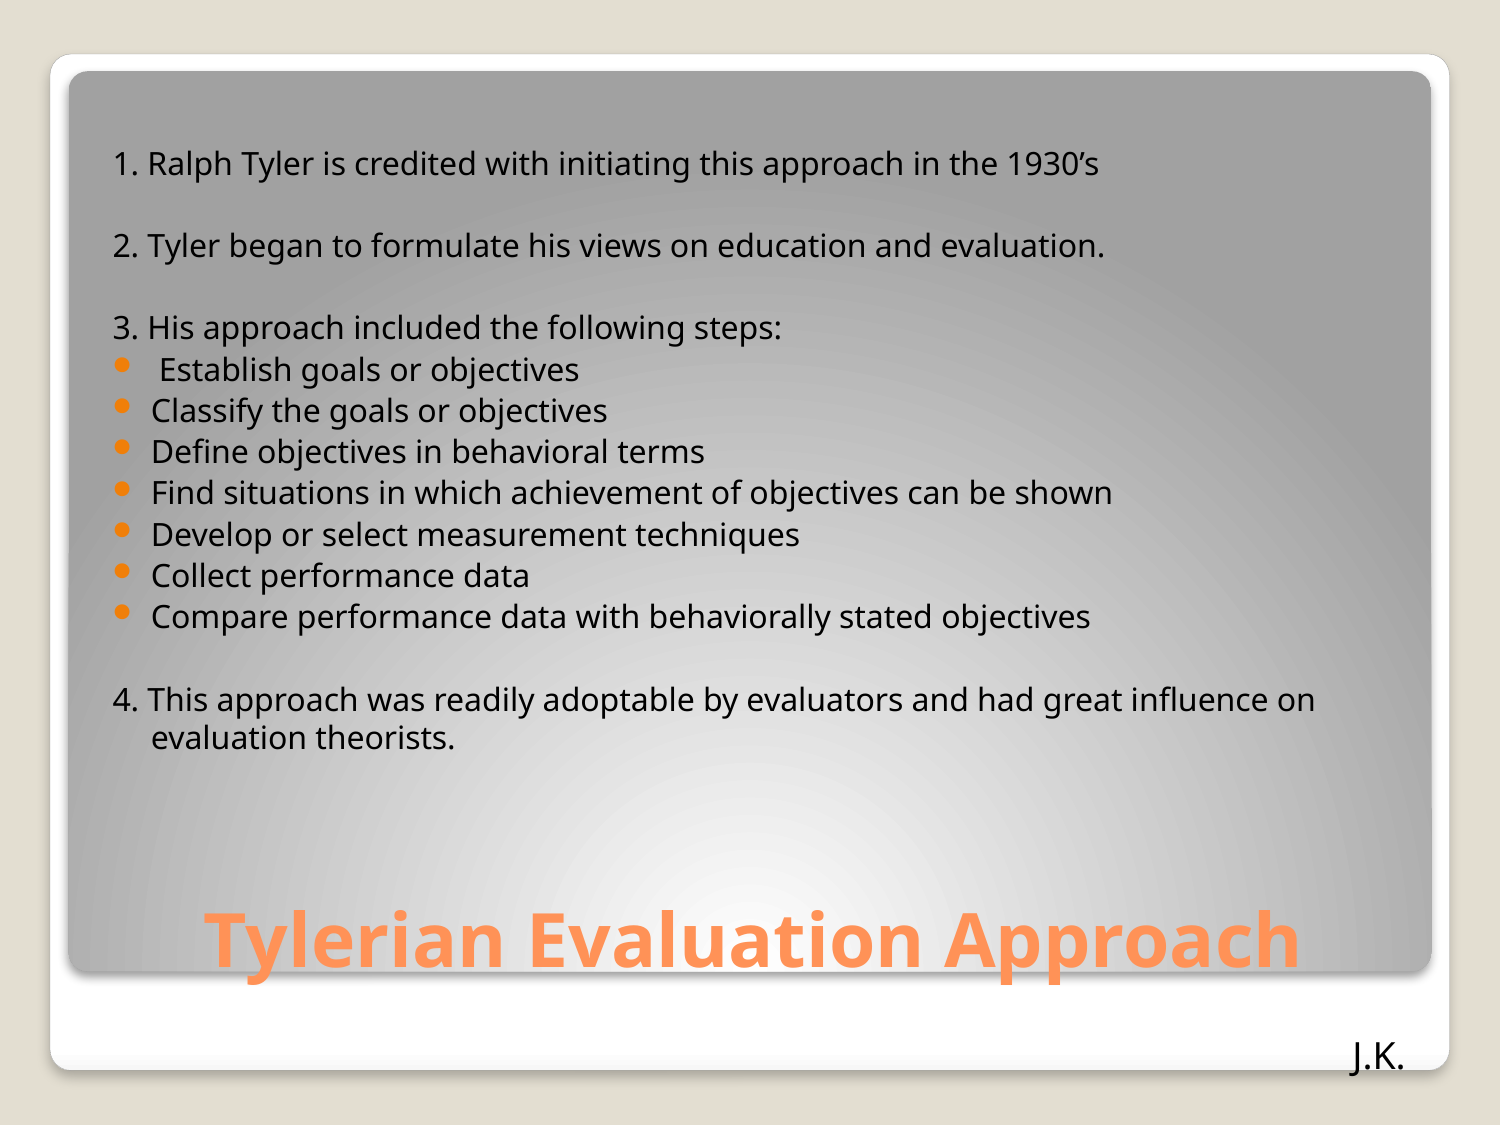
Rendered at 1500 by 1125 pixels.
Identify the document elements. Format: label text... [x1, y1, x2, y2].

text_box J.K. [1337, 1024, 1450, 1085]
title Tylerian Evaluation Approach [82, 817, 1425, 990]
list 1. Ralph Tyler is credited with initiating this approach in the 1930’s 2. Tyler began to formulate his views on education and evaluation. 3. His approach included the following steps: Establish goals or objectives Classify the goals or objectives Define objectives in behavioral terms Find situations in which achievement of objectives can be shown Develop or select measurement techniques Collect performance data Compare performance data with behaviorally stated objectives 4. This approach was readily adoptable by evaluators and had great influence on evaluation theorists. [82, 86, 1425, 774]
